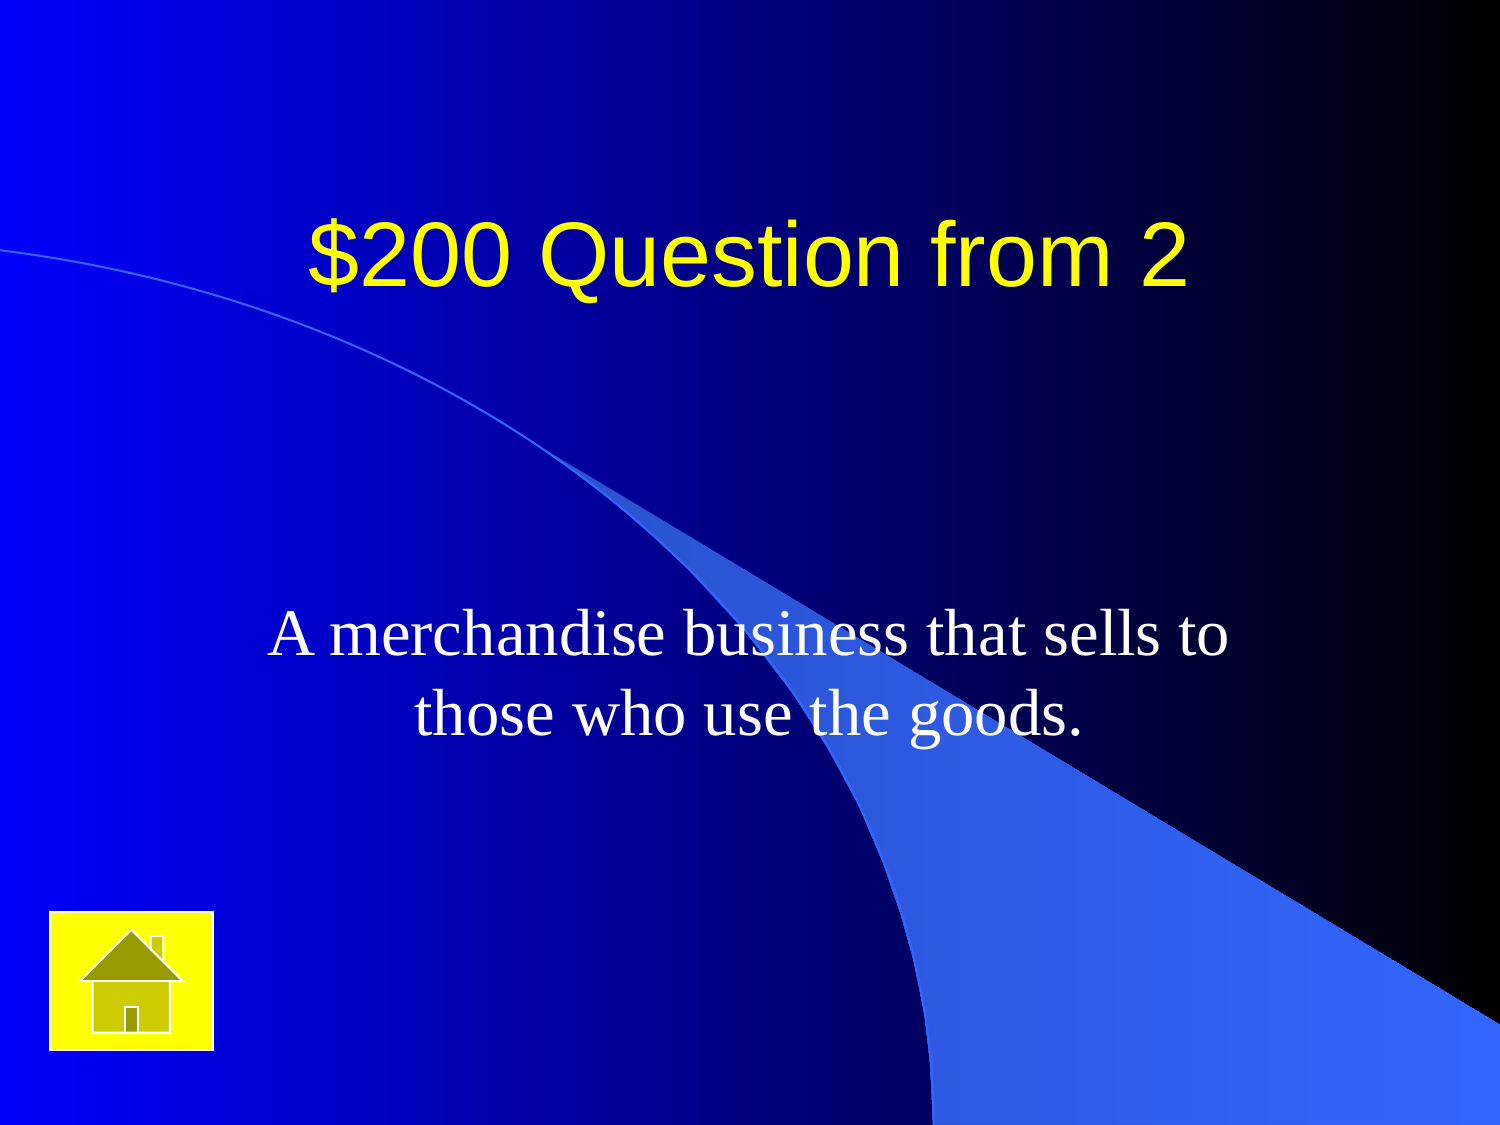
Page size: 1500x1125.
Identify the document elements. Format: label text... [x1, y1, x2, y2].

subtitle A merchandise business that sells to those who use the goods. [224, 399, 1276, 938]
title $200 Question from 2 [0, 124, 1500, 313]
